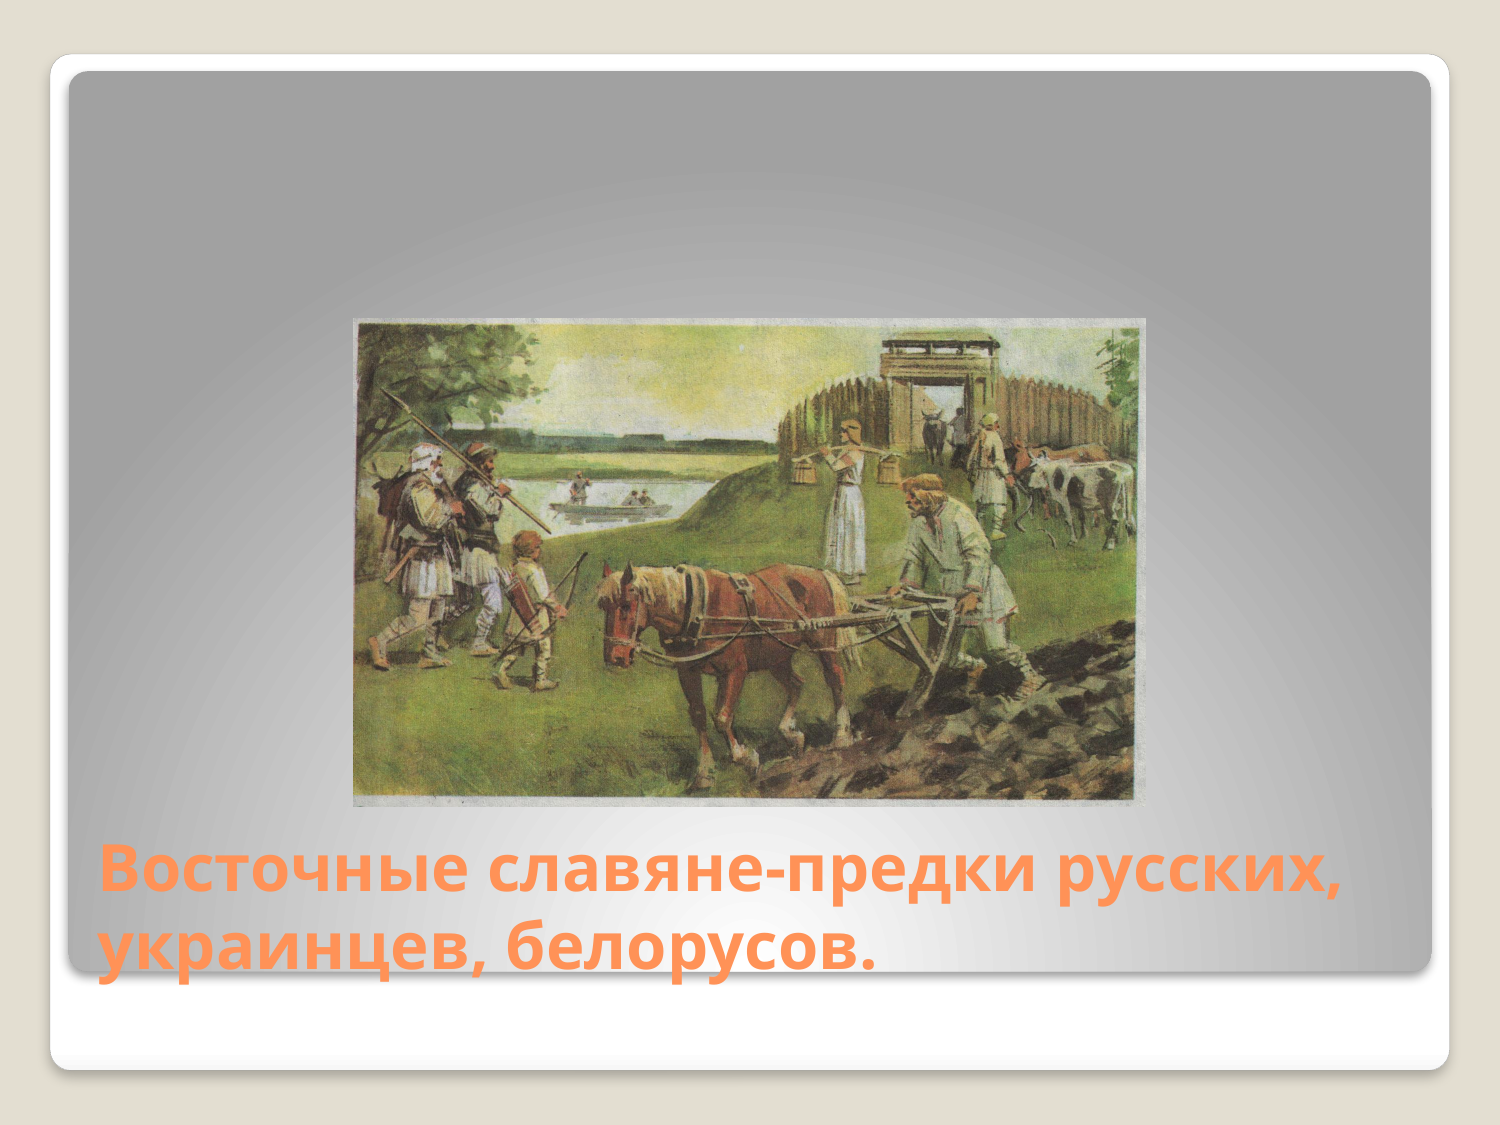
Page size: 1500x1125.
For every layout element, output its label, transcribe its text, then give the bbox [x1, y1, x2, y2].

picture [353, 318, 1147, 807]
title Восточные славяне-предки русских, украинцев, белорусов. [82, 817, 1425, 990]
